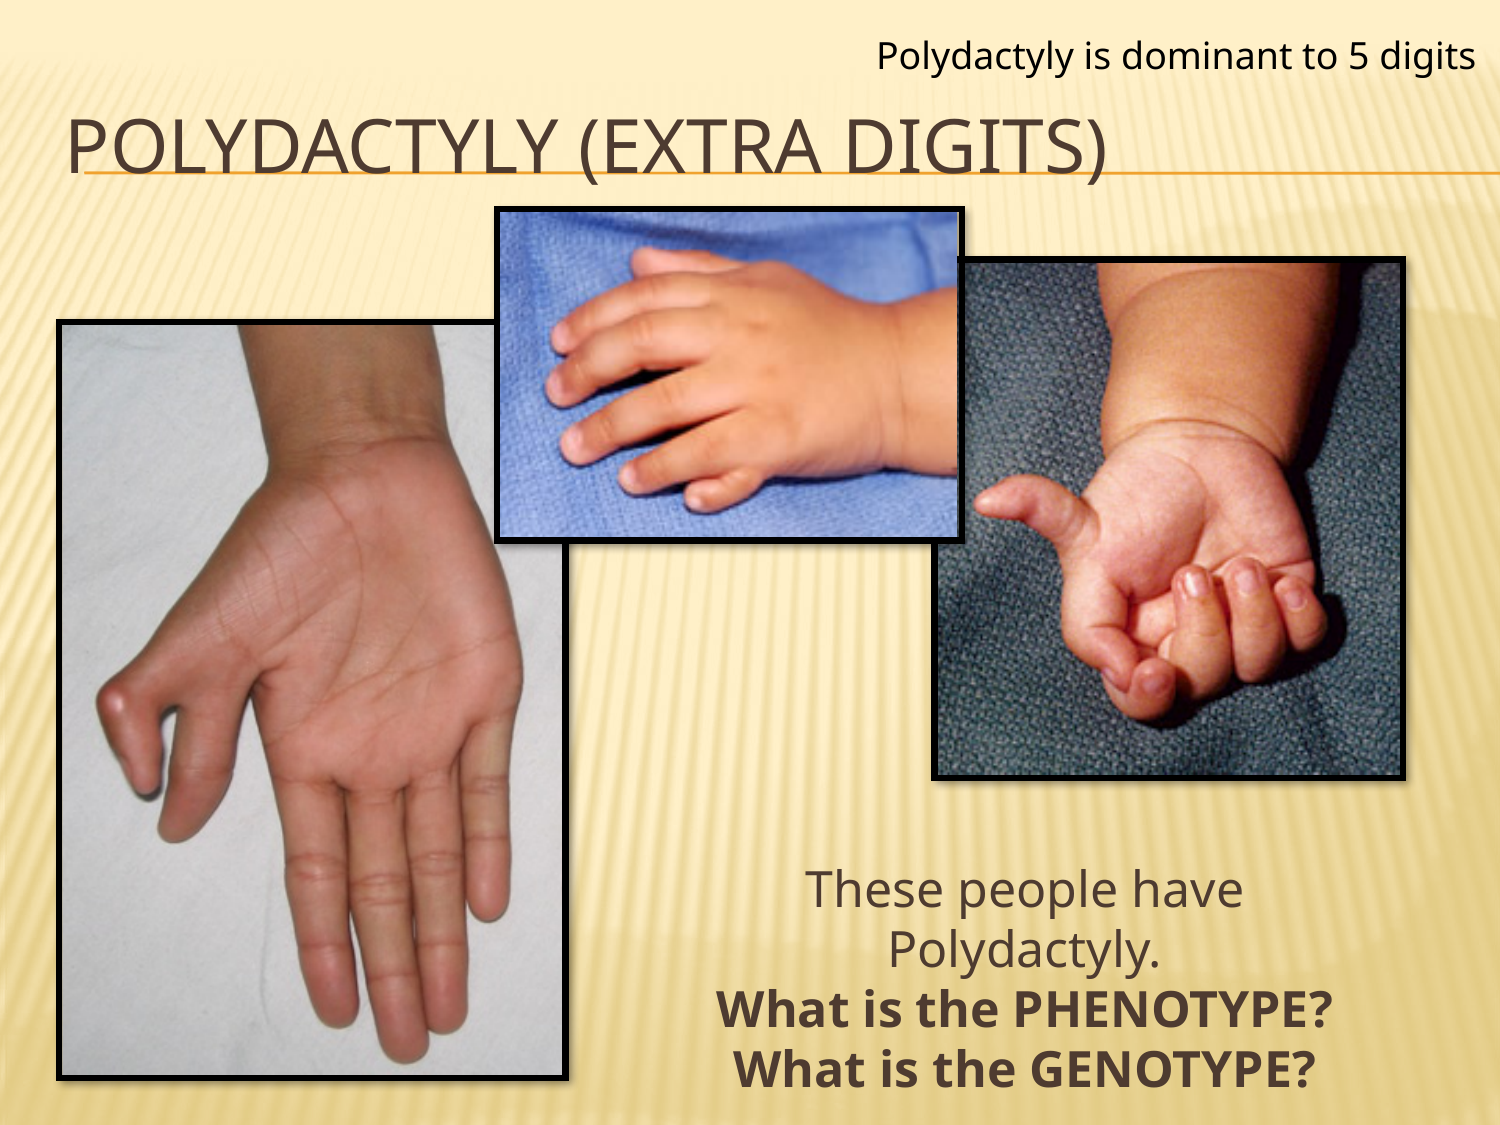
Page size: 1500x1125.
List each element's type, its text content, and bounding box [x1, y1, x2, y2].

picture [62, 324, 563, 1076]
picture [499, 212, 1400, 776]
text_box These people have Polydactyly. What is the PHENOTYPE? What is the GENOTYPE? [649, 849, 1400, 1105]
title Polydactyly (extra digits) [50, 75, 1475, 213]
text_box Polydactyly is dominant to 5 digits [861, 24, 1492, 85]
